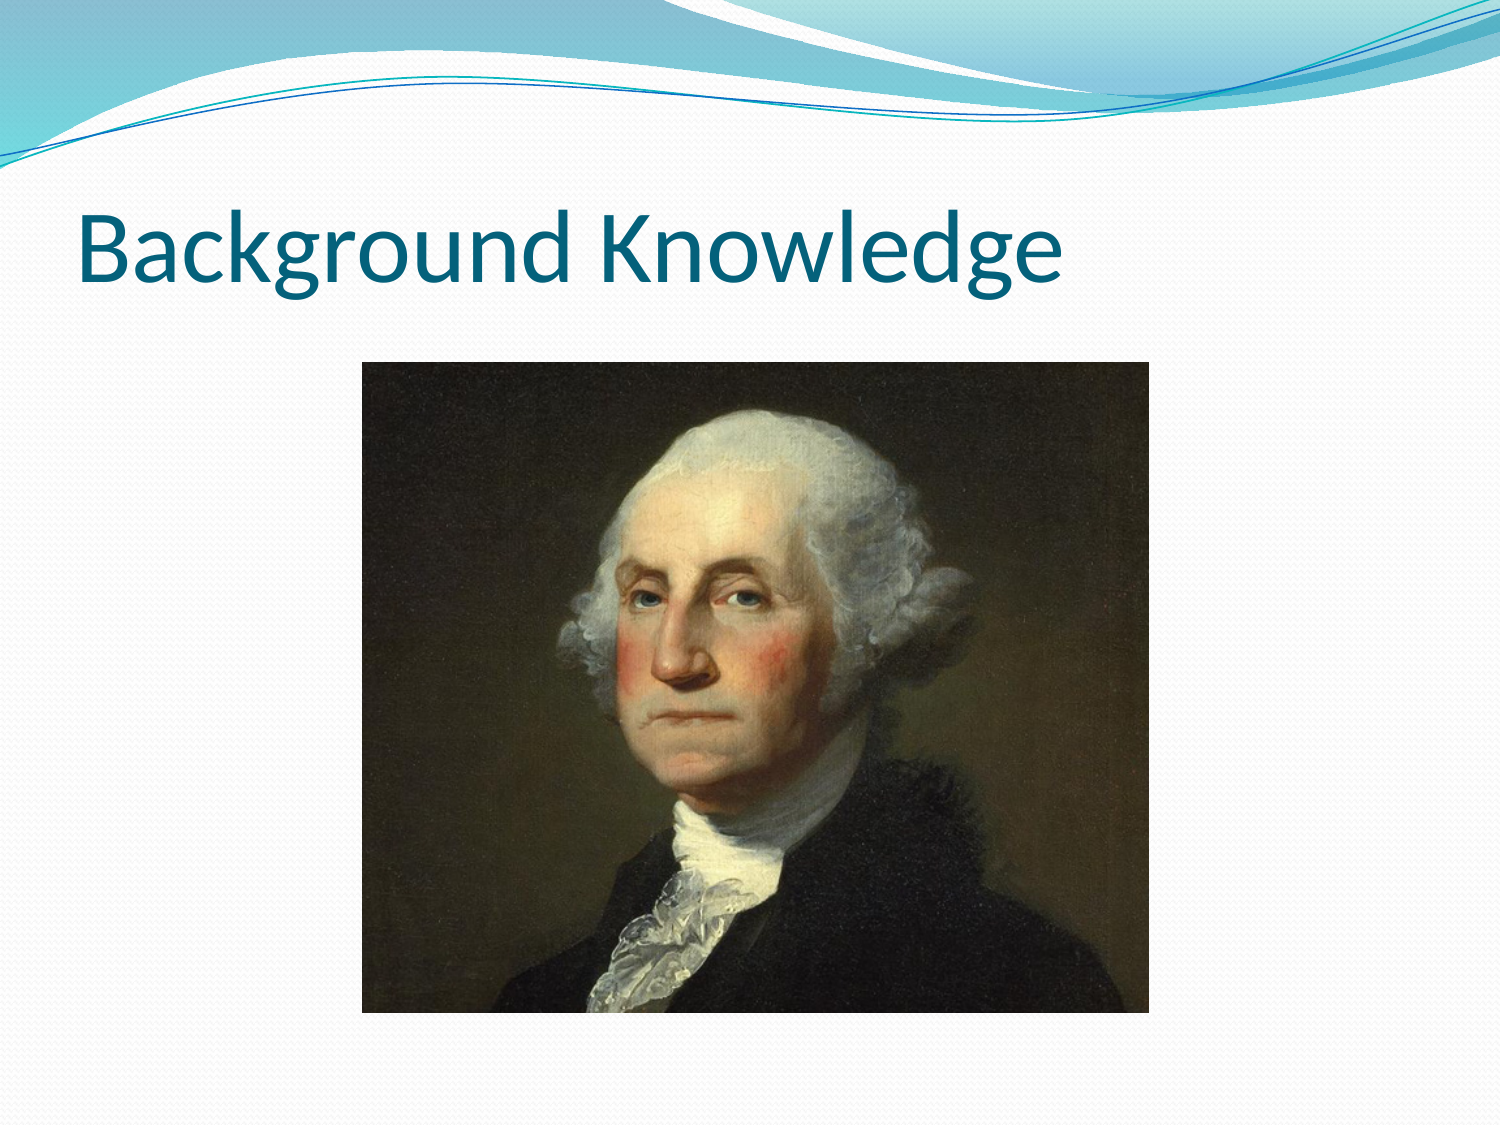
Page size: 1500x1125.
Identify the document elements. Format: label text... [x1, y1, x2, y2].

title Background Knowledge [75, 115, 1425, 303]
picture [362, 362, 1149, 1014]
